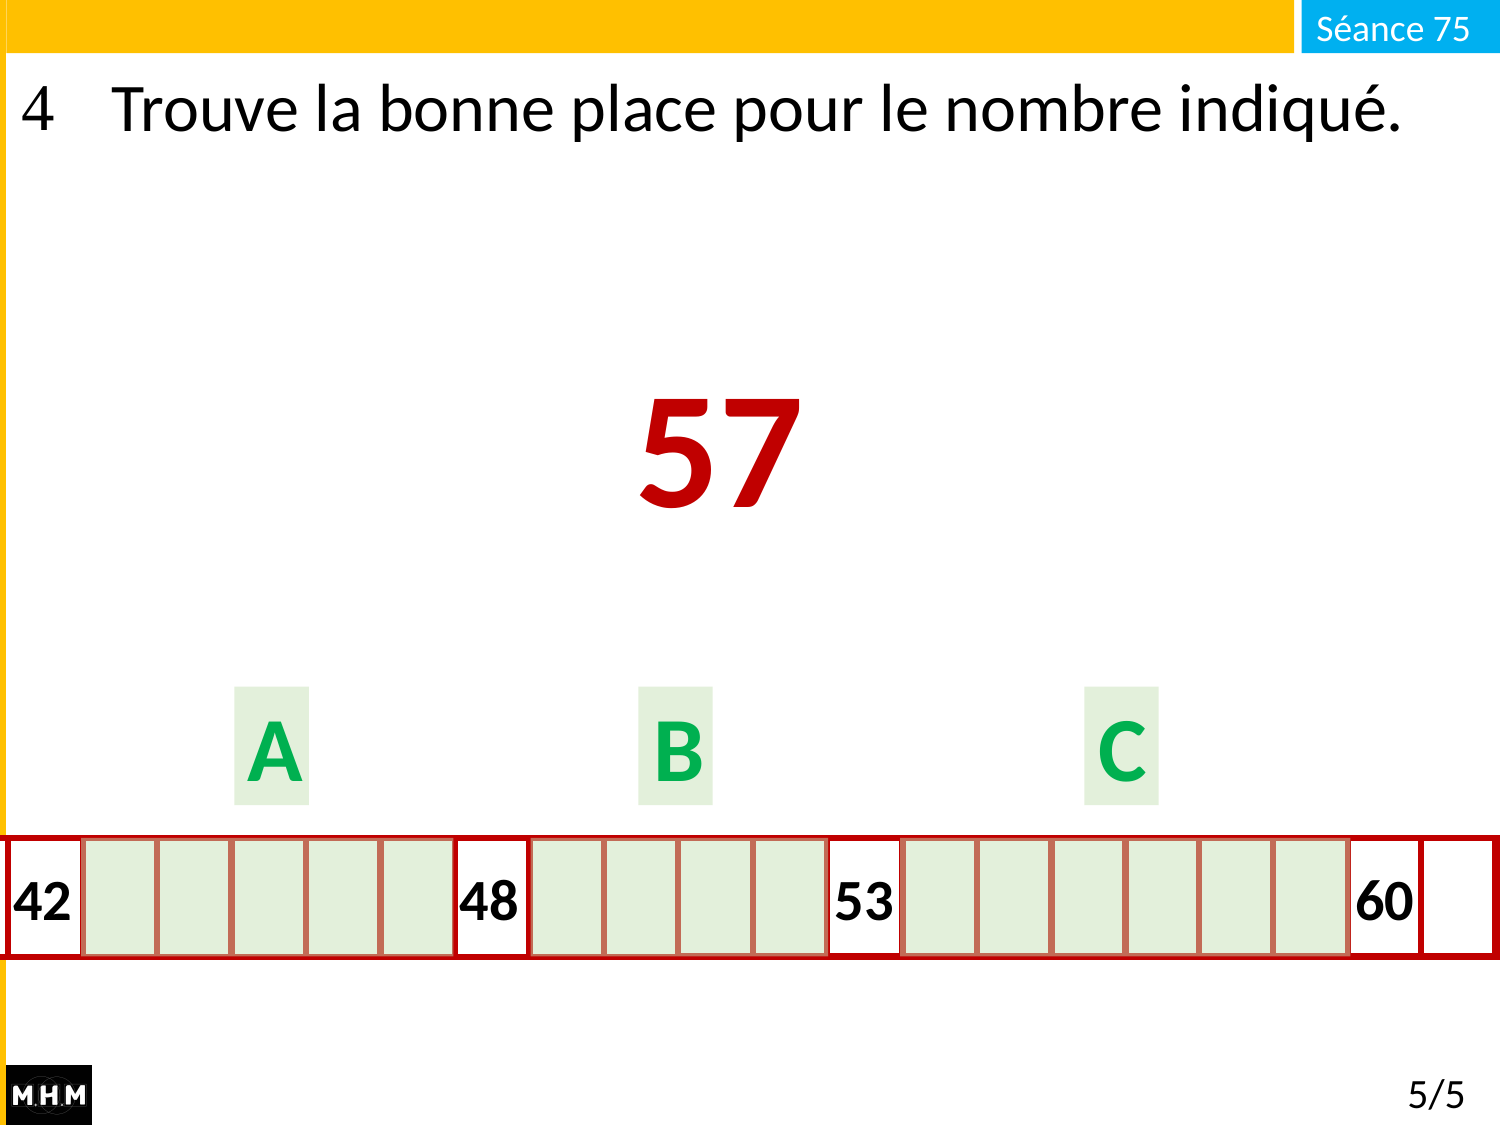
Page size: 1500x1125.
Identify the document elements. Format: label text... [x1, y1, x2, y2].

picture [6, 1065, 92, 1125]
text_box B [638, 682, 713, 808]
text_box 57 [610, 333, 829, 549]
list 5/5 [1373, 1064, 1500, 1125]
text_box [0, 838, 1500, 957]
title Trouve la bonne place pour le nombre indiqué. [96, 28, 1423, 191]
text_box C [1084, 682, 1159, 808]
text_box A [232, 682, 308, 808]
